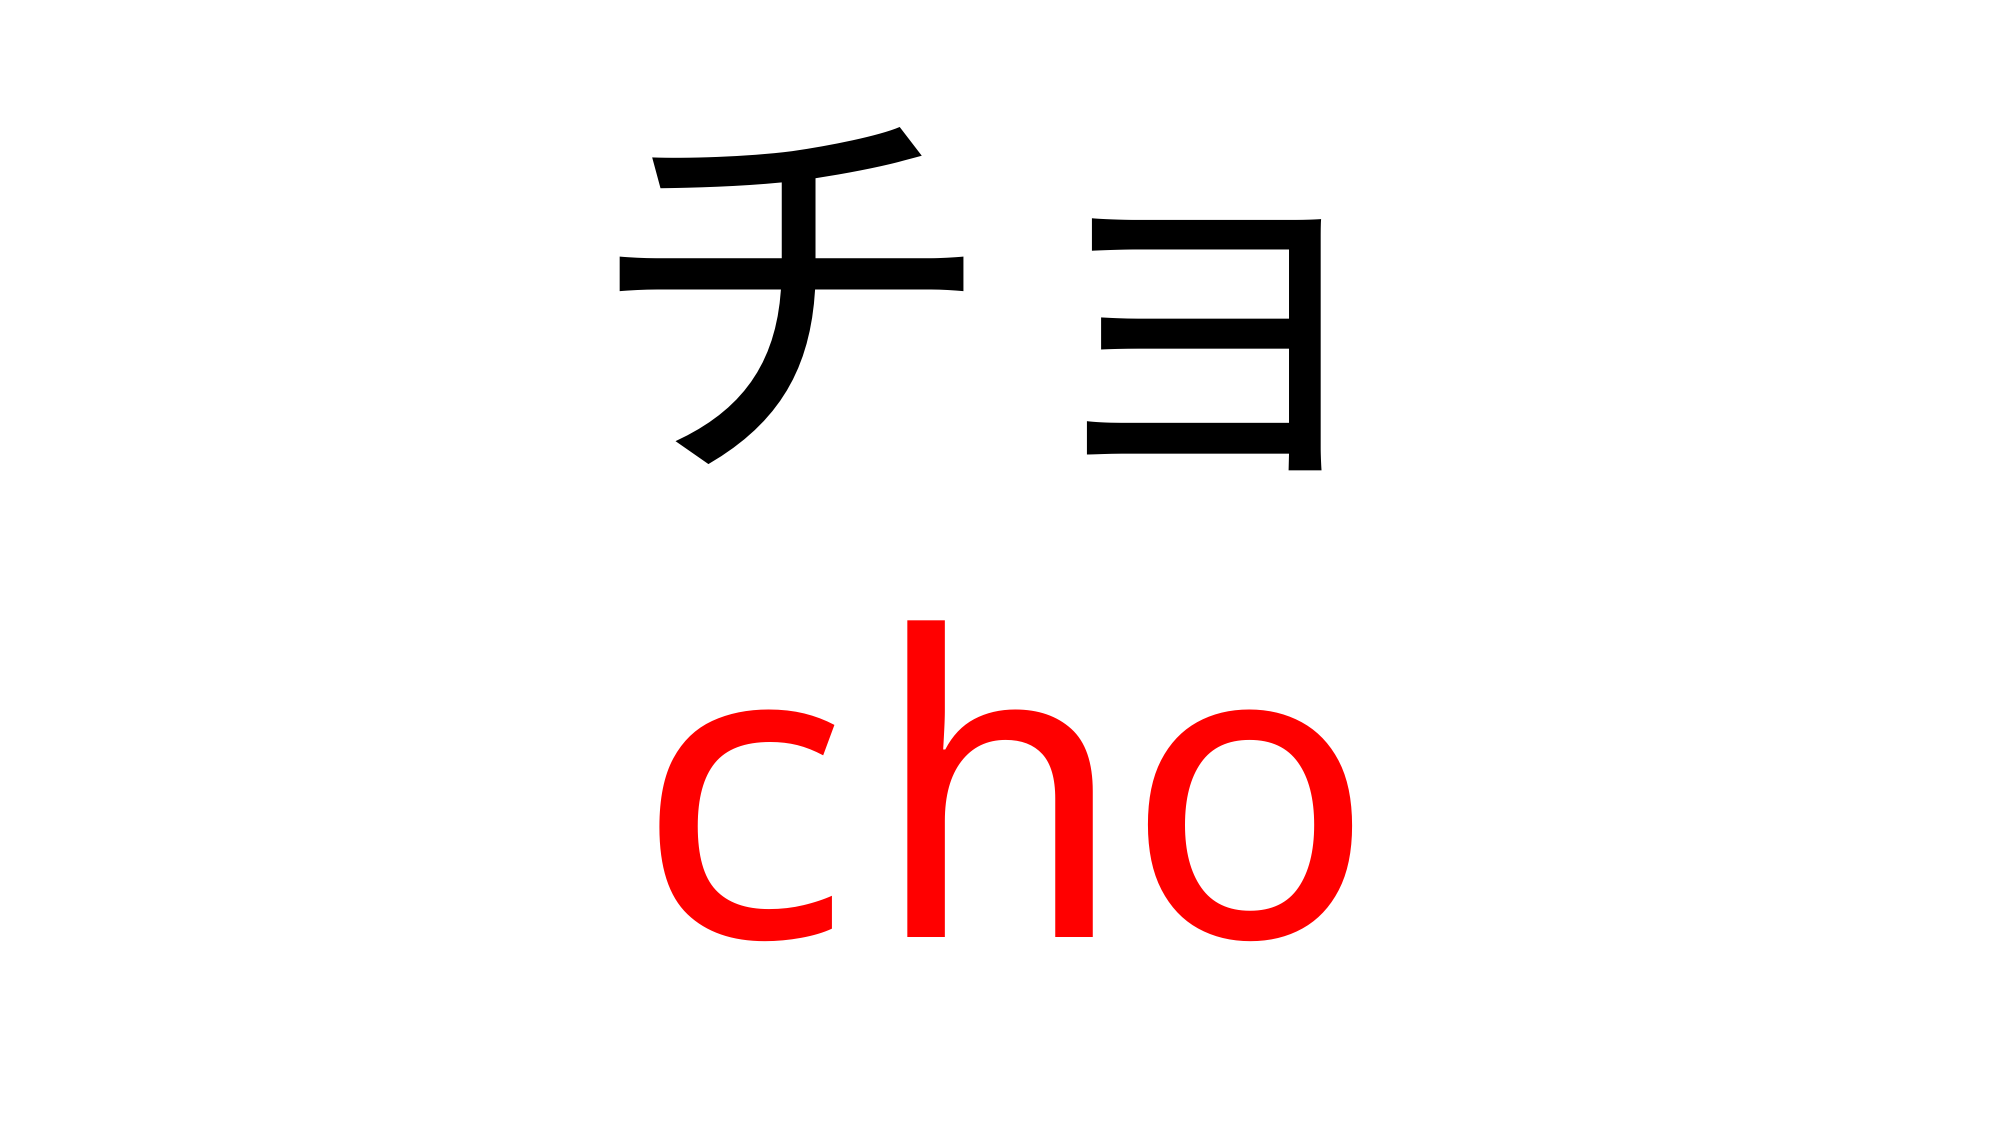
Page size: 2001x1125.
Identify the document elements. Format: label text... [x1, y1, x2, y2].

text_box cho [249, 562, 1750, 1036]
title チョ [249, 71, 1750, 545]
